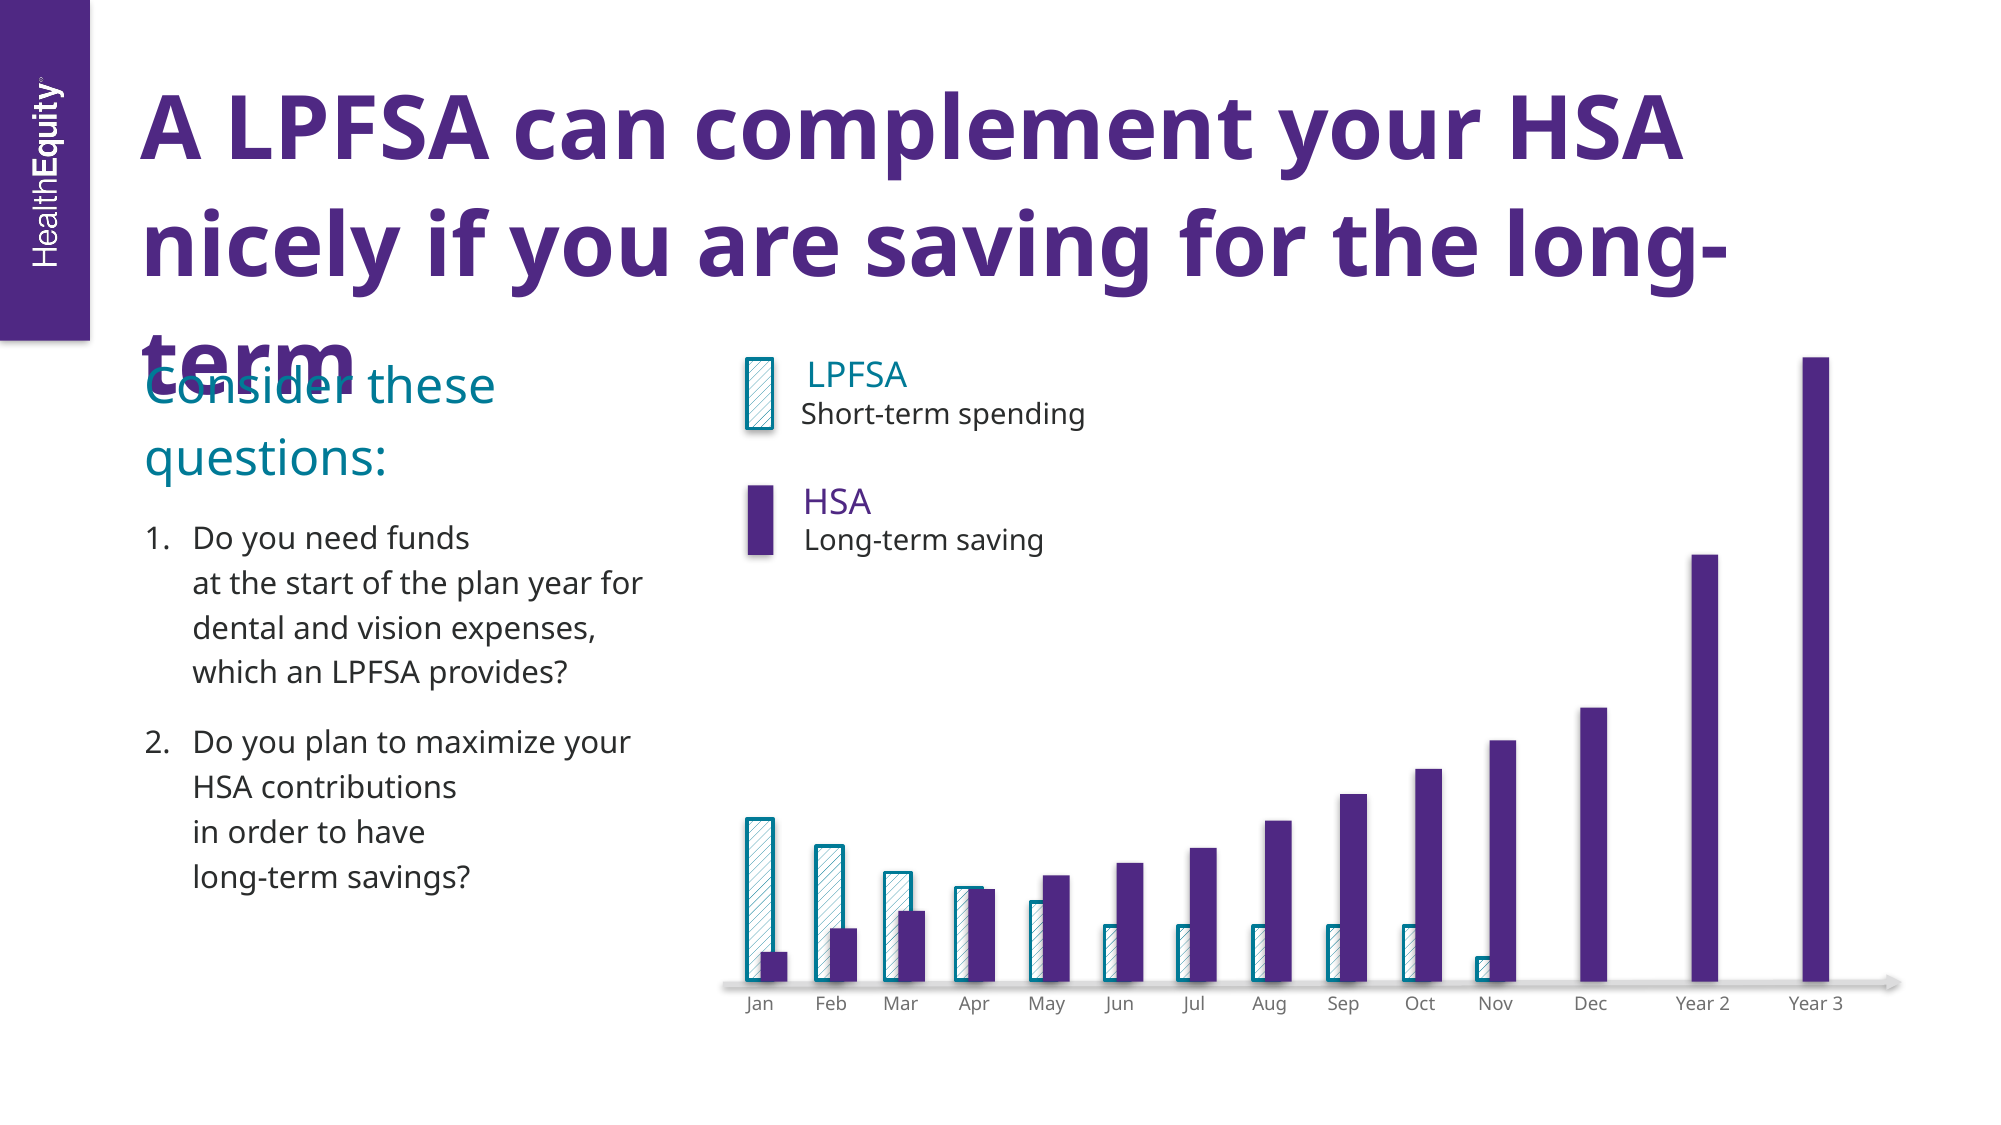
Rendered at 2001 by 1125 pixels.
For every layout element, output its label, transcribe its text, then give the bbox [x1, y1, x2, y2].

title A LPFSA can complement your HSA nicely if you are saving for the long-term [140, 60, 1918, 409]
picture [33, 78, 64, 266]
list Consider these questions: Do you need funds at the start of the plan year for dental and vision expenses, which an LPFSA provides? Do you plan to maximize your HSA contributions in order to have long-term savings? [144, 341, 678, 989]
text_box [722, 344, 1903, 1030]
